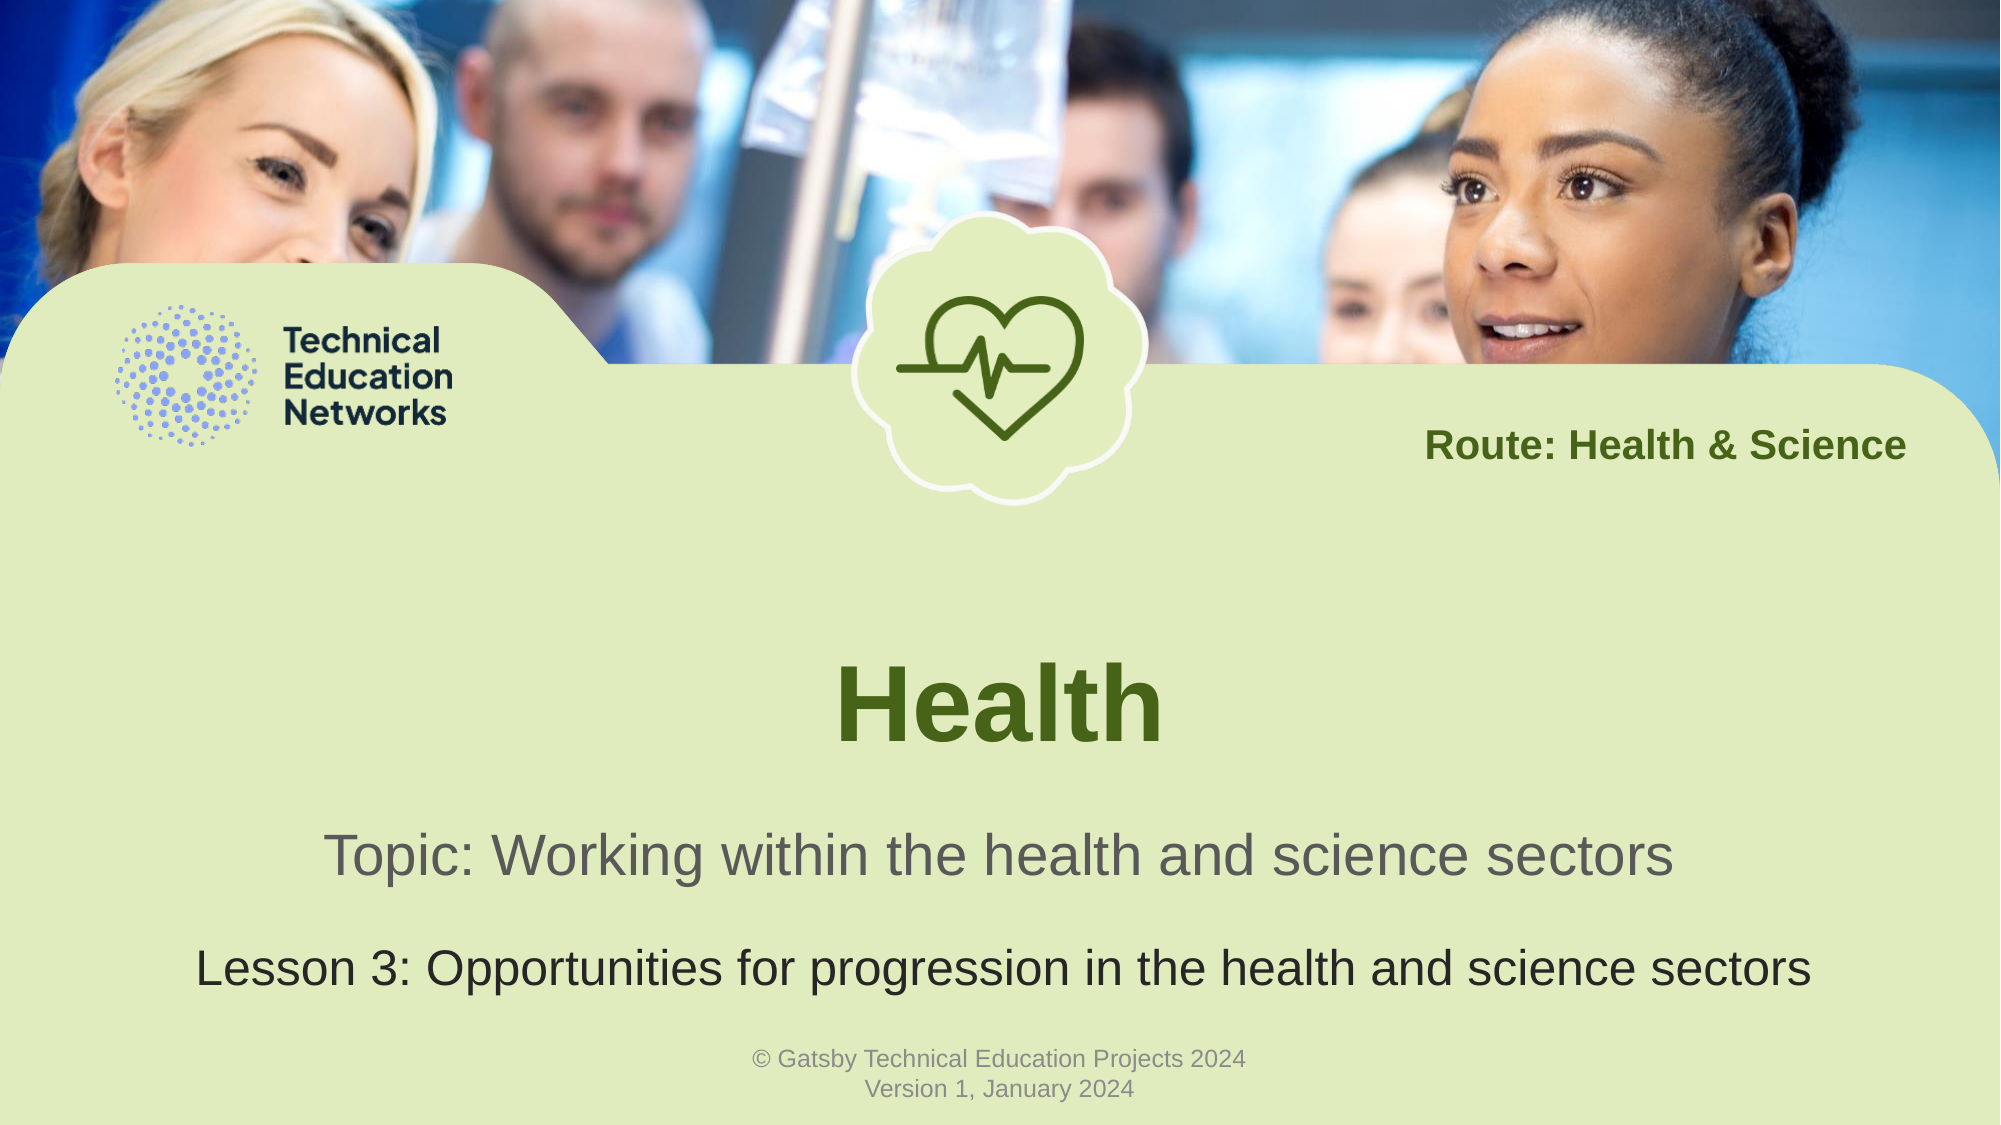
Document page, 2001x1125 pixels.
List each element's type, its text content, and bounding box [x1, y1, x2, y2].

subtitle Topic: Working within the health and science sectors [249, 804, 1750, 900]
title Health [249, 629, 1750, 773]
picture [0, 0, 2000, 1125]
list Route: Health & Science [999, 406, 1923, 494]
list Lesson 3: Opportunities for progression in the health and science sectors [150, 922, 1859, 998]
